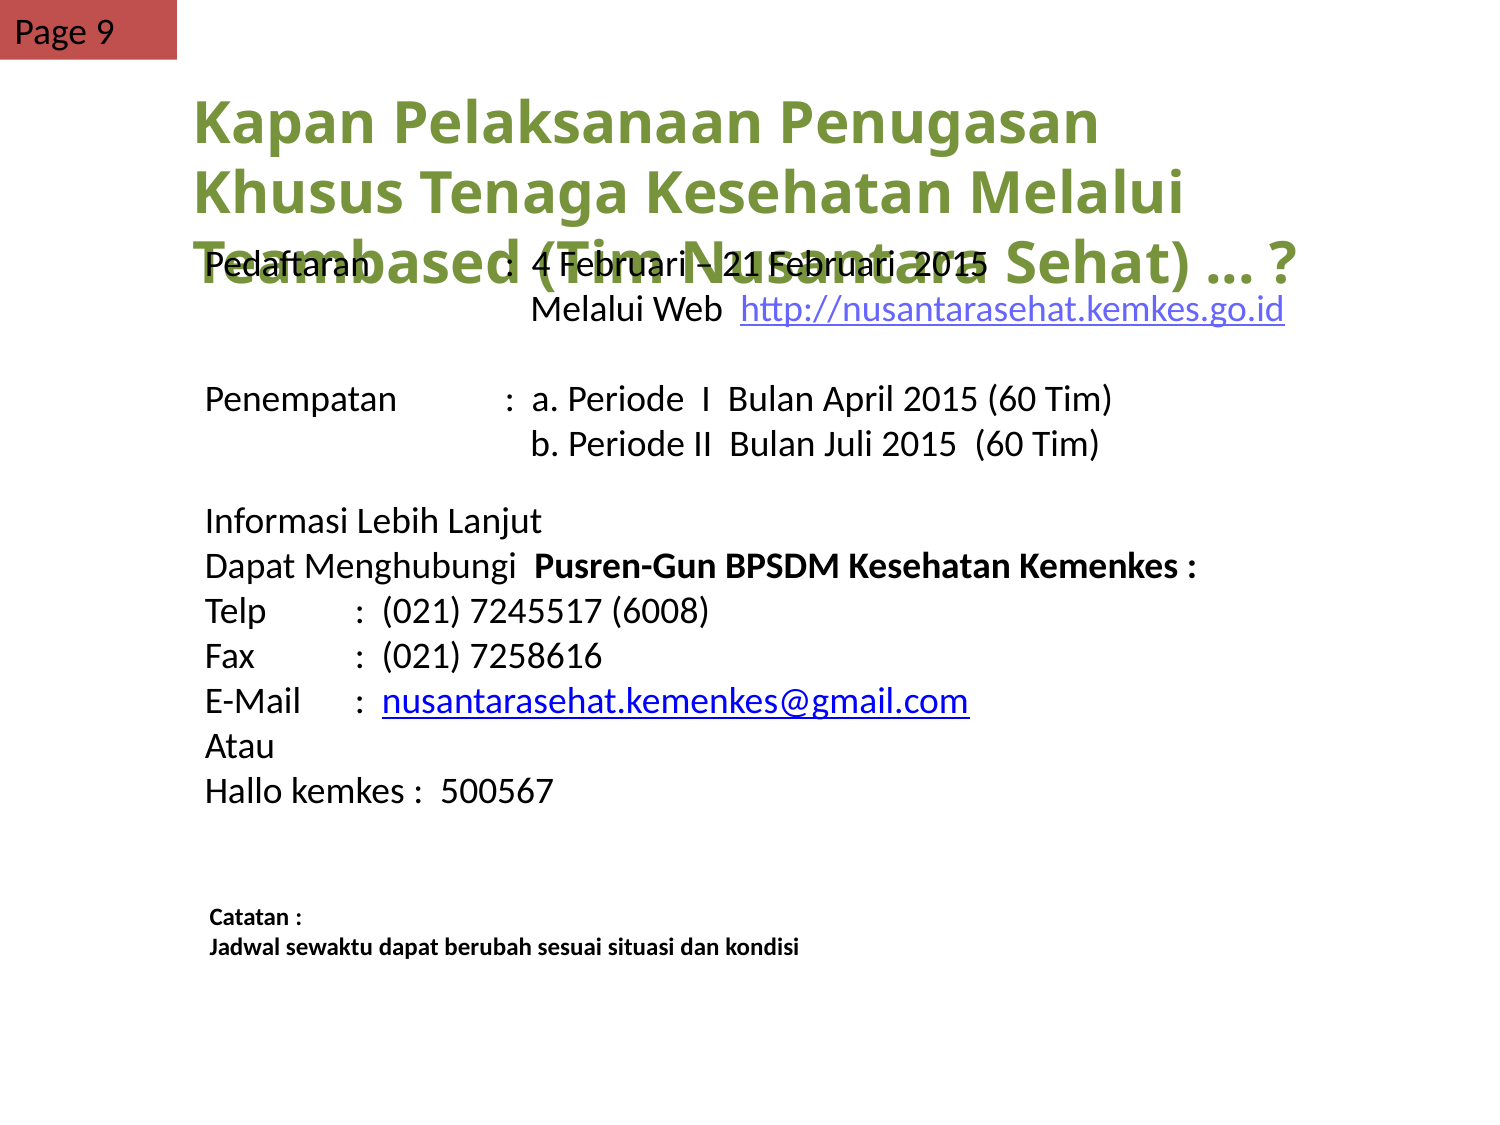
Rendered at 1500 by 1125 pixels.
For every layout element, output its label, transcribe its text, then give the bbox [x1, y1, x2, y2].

text_box Pedaftaran : 4 Februari – 21 Februari 2015 Melalui Web http://nusantarasehat.kemkes.go.id Penempatan : a. Periode I Bulan April 2015 (60 Tim) b. Periode II Bulan Juli 2015 (60 Tim) [190, 231, 1329, 489]
text_box Kapan Pelaksanaan Penugasan Khusus Tenaga Kesehatan Melalui Teambased (Tim Nusantara Sehat) ... ? [178, 78, 1329, 303]
text_box Page 9 [0, 0, 177, 60]
text_box Catatan : Jadwal sewaktu dapat berubah sesuai situasi dan kondisi [194, 893, 1176, 968]
text_box Informasi Lebih Lanjut Dapat Menghubungi Pusren-Gun BPSDM Kesehatan Kemenkes : Telp : (021) 7245517 (6008) Fax : (021) 7258616 E-Mail : nusantarasehat.kemenkes@gmail.com Atau Hallo kemkes : 500567 [190, 489, 1365, 819]
